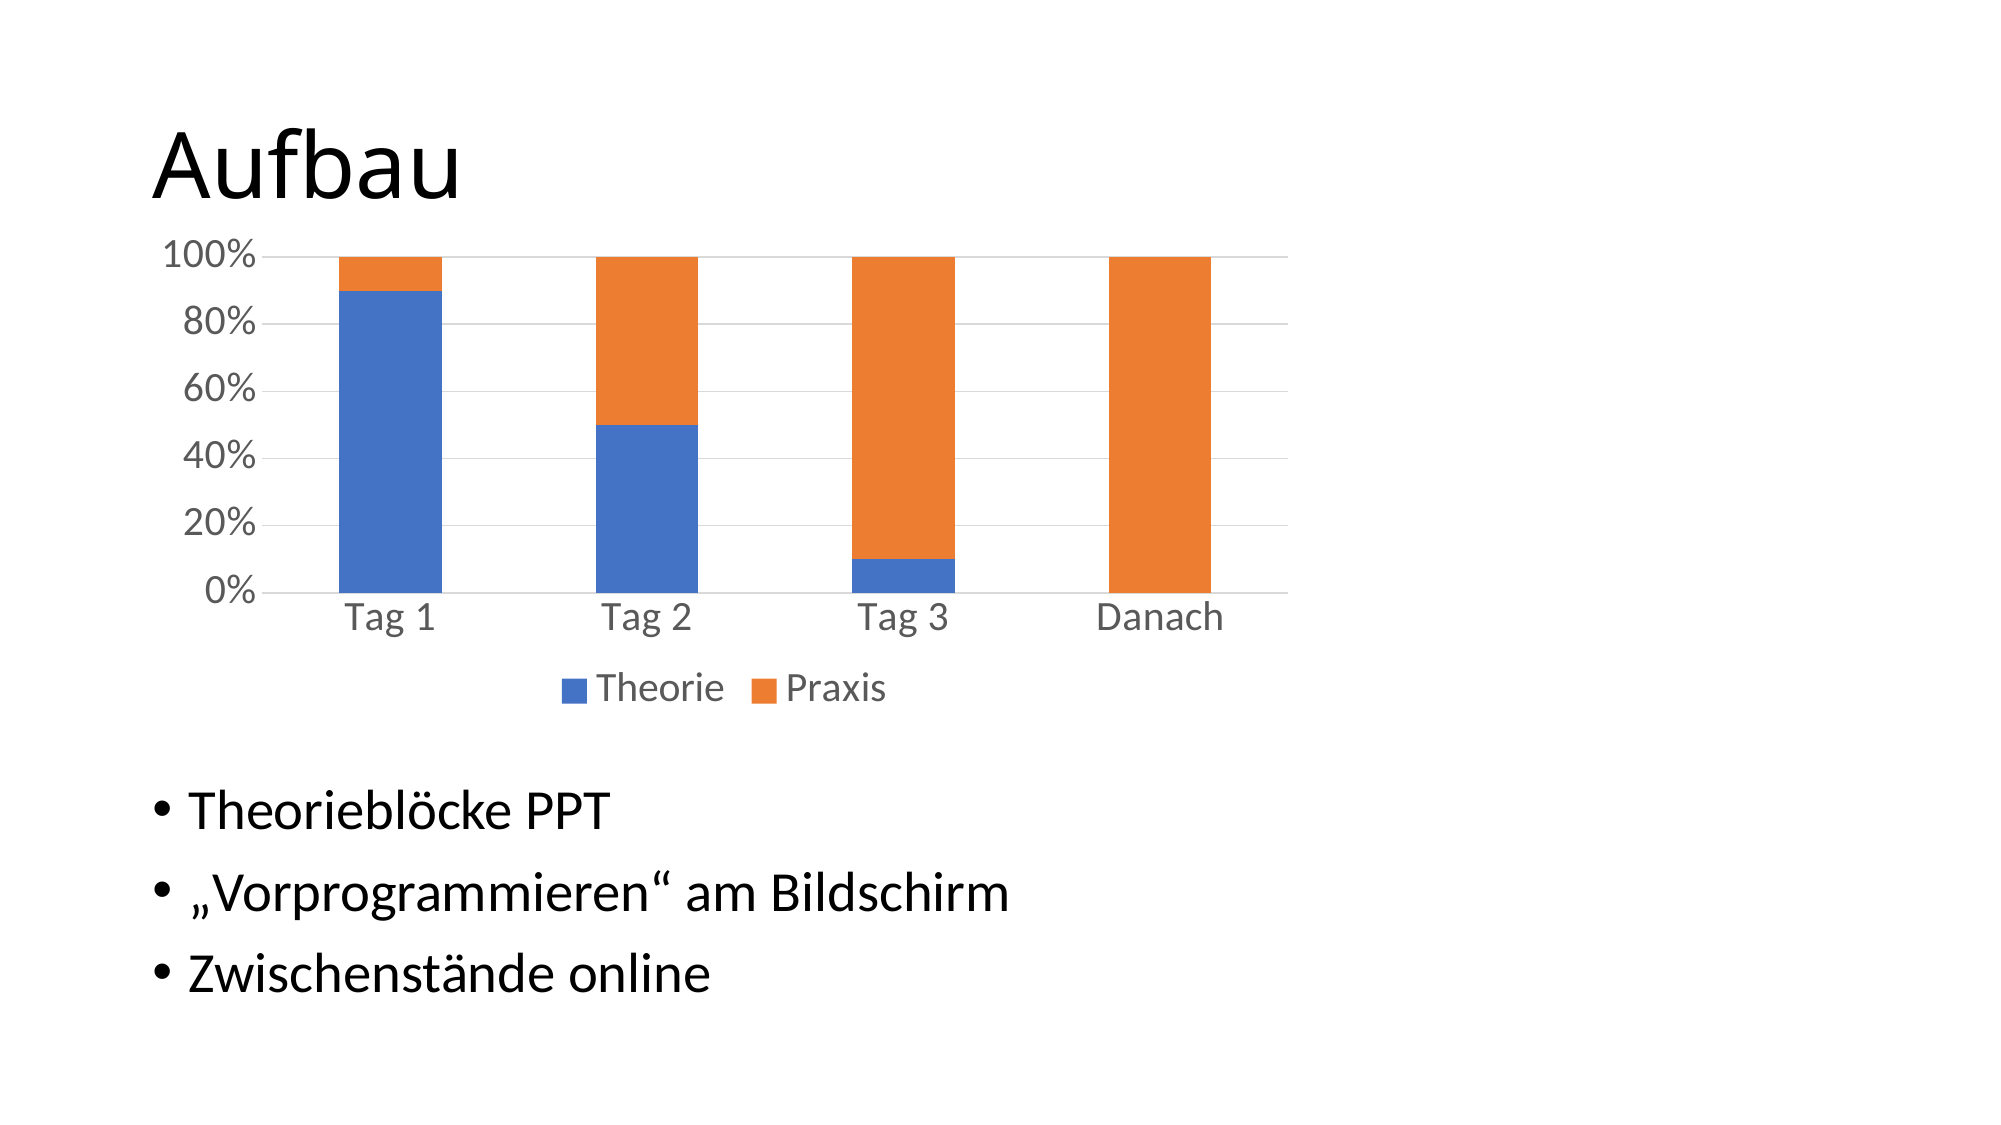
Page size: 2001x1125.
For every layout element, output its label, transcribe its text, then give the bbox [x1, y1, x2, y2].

list Theorieblöcke PPT „Vorprogrammieren“ am Bildschirm Zwischenstände online [137, 685, 1863, 1014]
chart [137, 225, 1312, 721]
title Aufbau [137, 59, 1863, 278]
